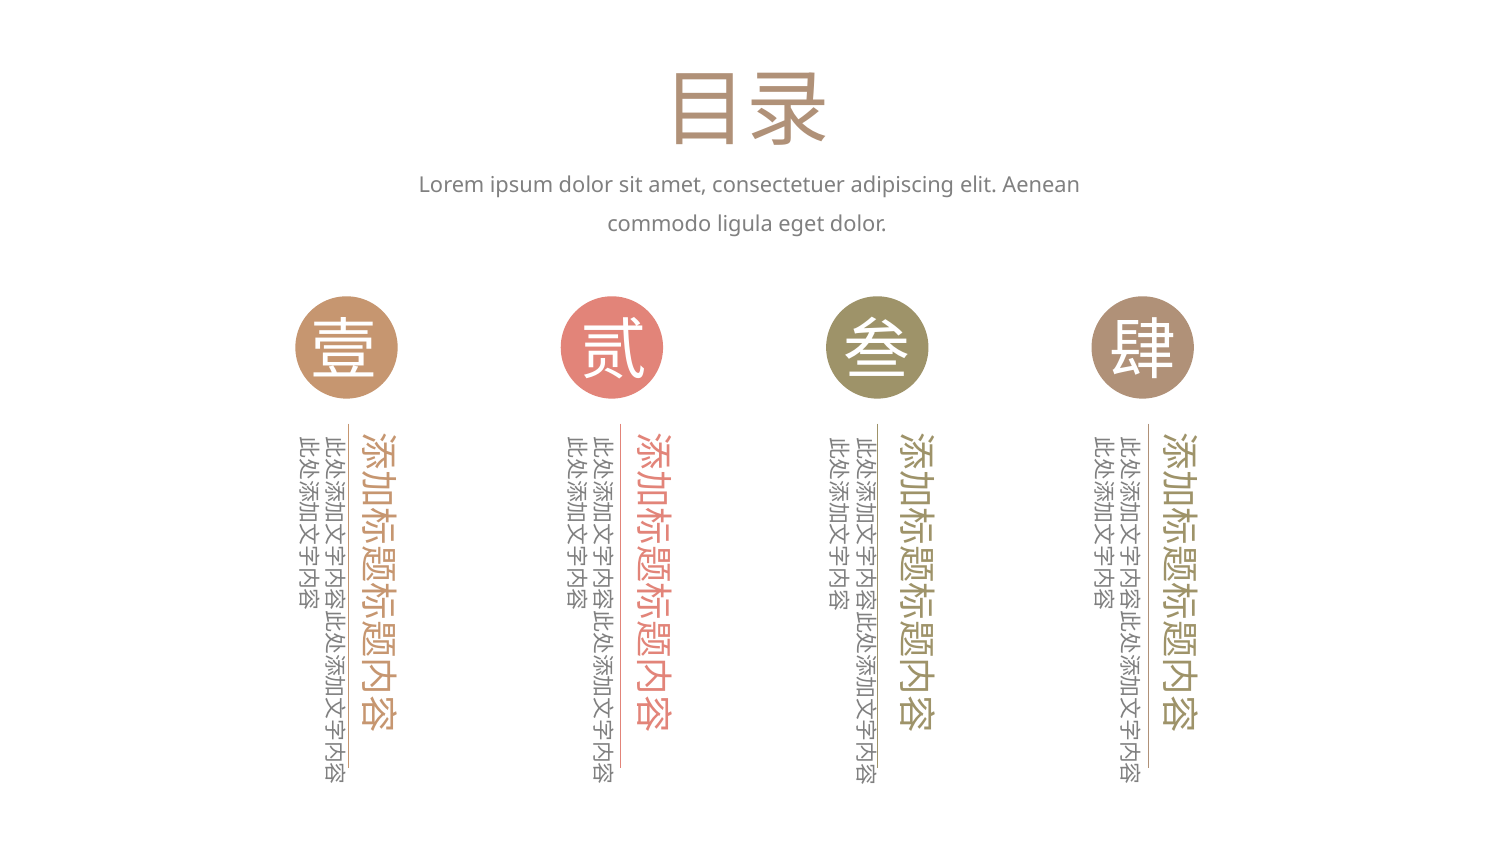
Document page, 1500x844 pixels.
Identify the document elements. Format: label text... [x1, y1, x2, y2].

text_box 目录 [648, 47, 845, 150]
text_box 此处添加文字内容此处添加文字内容 此处添加文字内容 [1068, 421, 1152, 819]
text_box [325, 395, 368, 400]
text_box [559, 324, 565, 371]
text_box 贰 [565, 299, 663, 395]
text_box [1123, 295, 1163, 299]
text_box [393, 323, 399, 372]
text_box [592, 295, 632, 299]
text_box [926, 328, 930, 367]
text_box 壹 [295, 299, 393, 395]
text_box [855, 395, 899, 400]
text_box Lorem ipsum dolor sit amet, consectetuer adipiscing elit. Aenean commodo ligula eget dolor. [393, 150, 1107, 244]
text_box [857, 295, 897, 299]
text_box [1121, 395, 1165, 400]
text_box 肆 [1094, 299, 1191, 395]
text_box [327, 295, 366, 299]
text_box 添加标题标题内容 [334, 417, 411, 736]
text_box 叁 [828, 299, 926, 395]
text_box 此处添加文字内容此处添加文字内容 此处添加文字内容 [804, 422, 888, 819]
text_box 此处添加文字内容此处添加文字内容 此处添加文字内容 [273, 421, 357, 819]
text_box [1191, 327, 1195, 368]
text_box 此处添加文字内容此处添加文字内容 此处添加文字内容 [541, 421, 625, 819]
text_box 添加标题标题内容 [1135, 417, 1212, 736]
text_box 添加标题标题内容 [872, 417, 949, 736]
text_box [590, 395, 634, 400]
text_box [1090, 328, 1094, 367]
text_box 添加标题标题内容 [609, 417, 686, 736]
